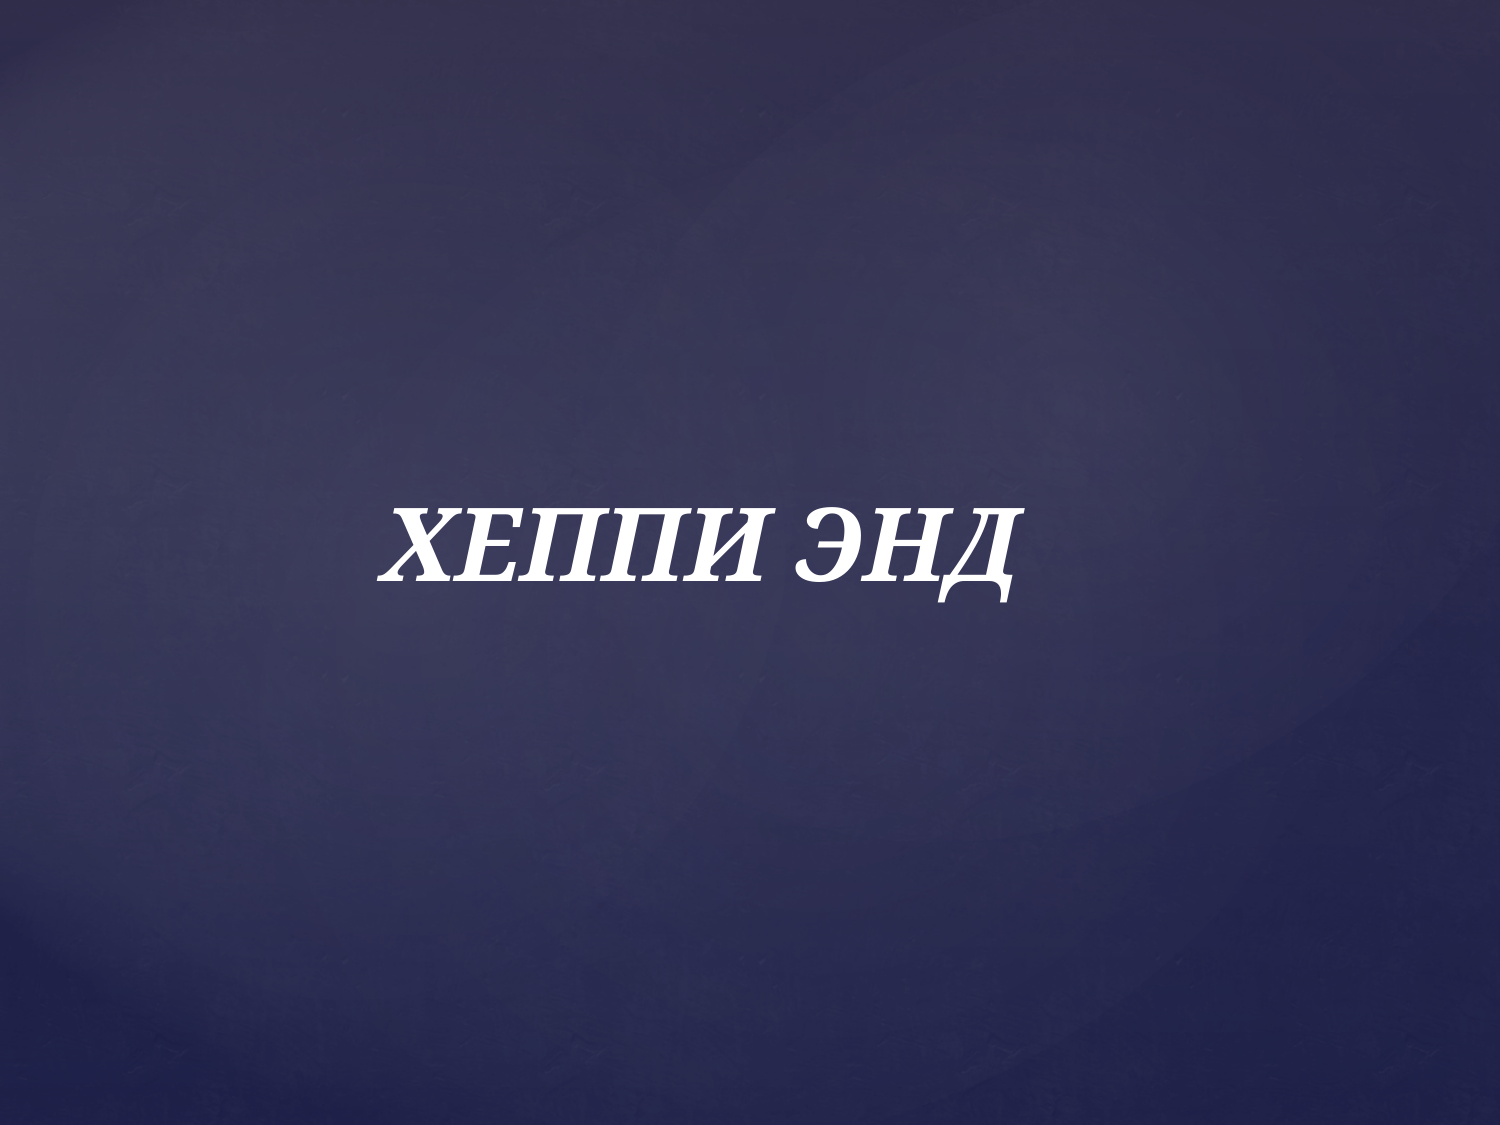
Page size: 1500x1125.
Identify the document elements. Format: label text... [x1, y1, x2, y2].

title ХЕППИ ЭНД [127, 290, 1365, 610]
